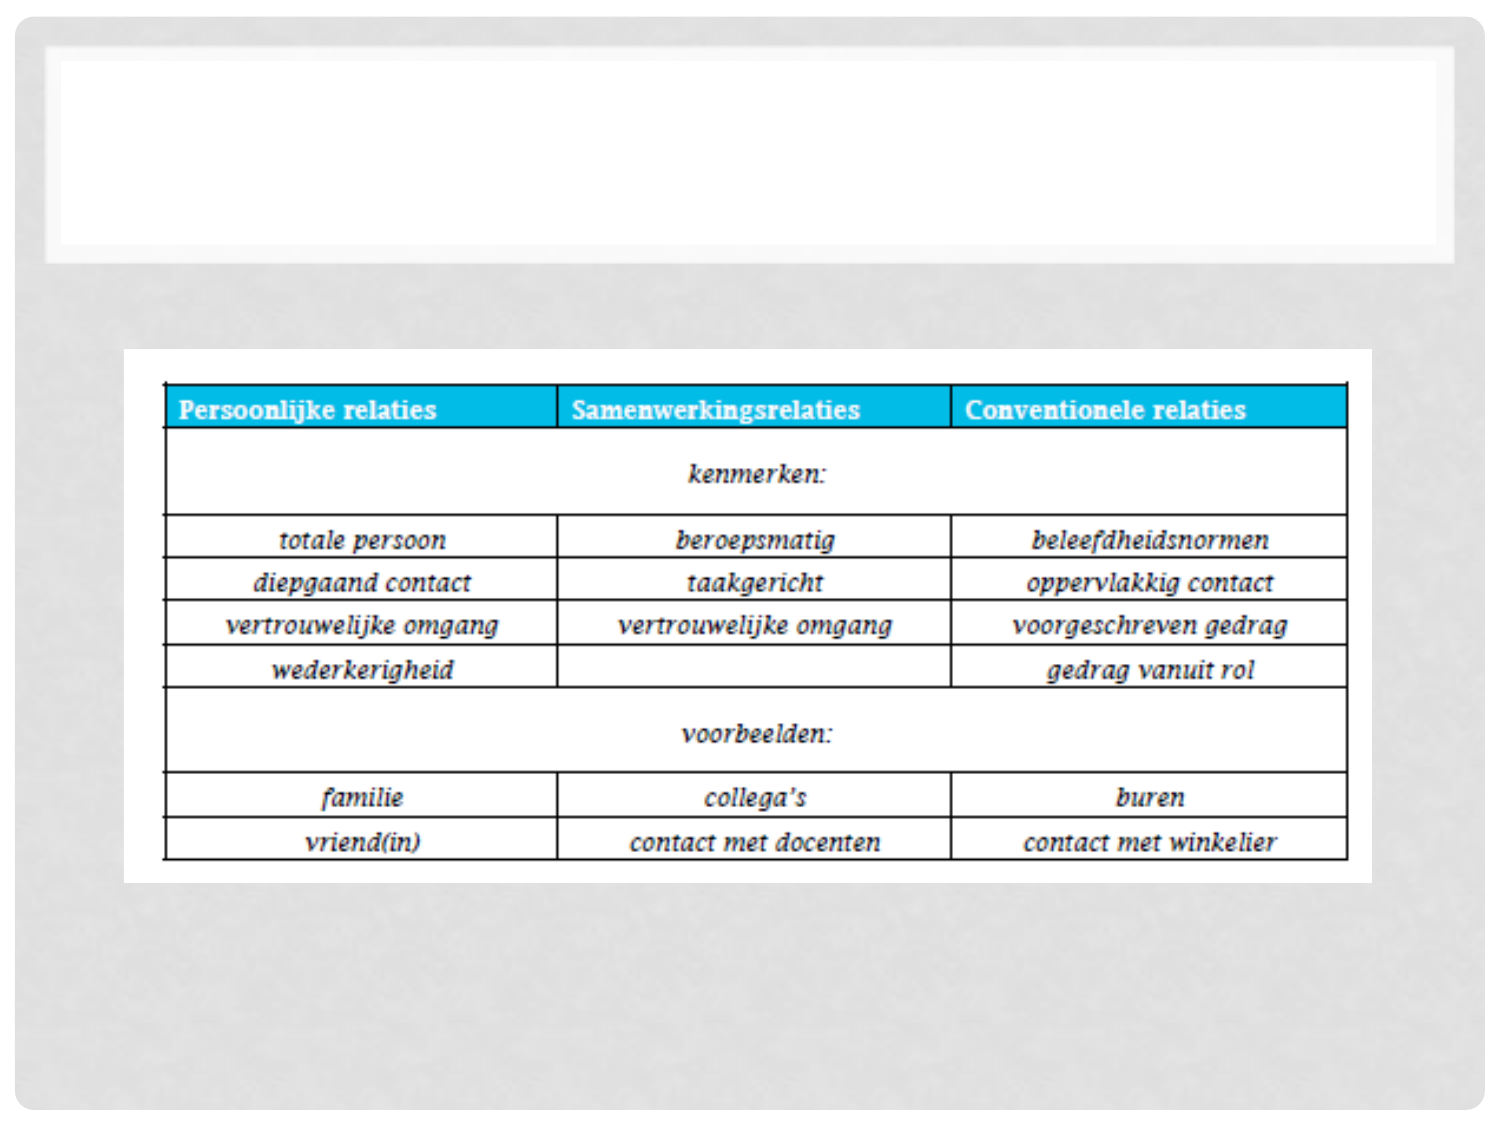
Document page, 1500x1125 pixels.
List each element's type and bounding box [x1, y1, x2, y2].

list [123, 349, 1373, 883]
